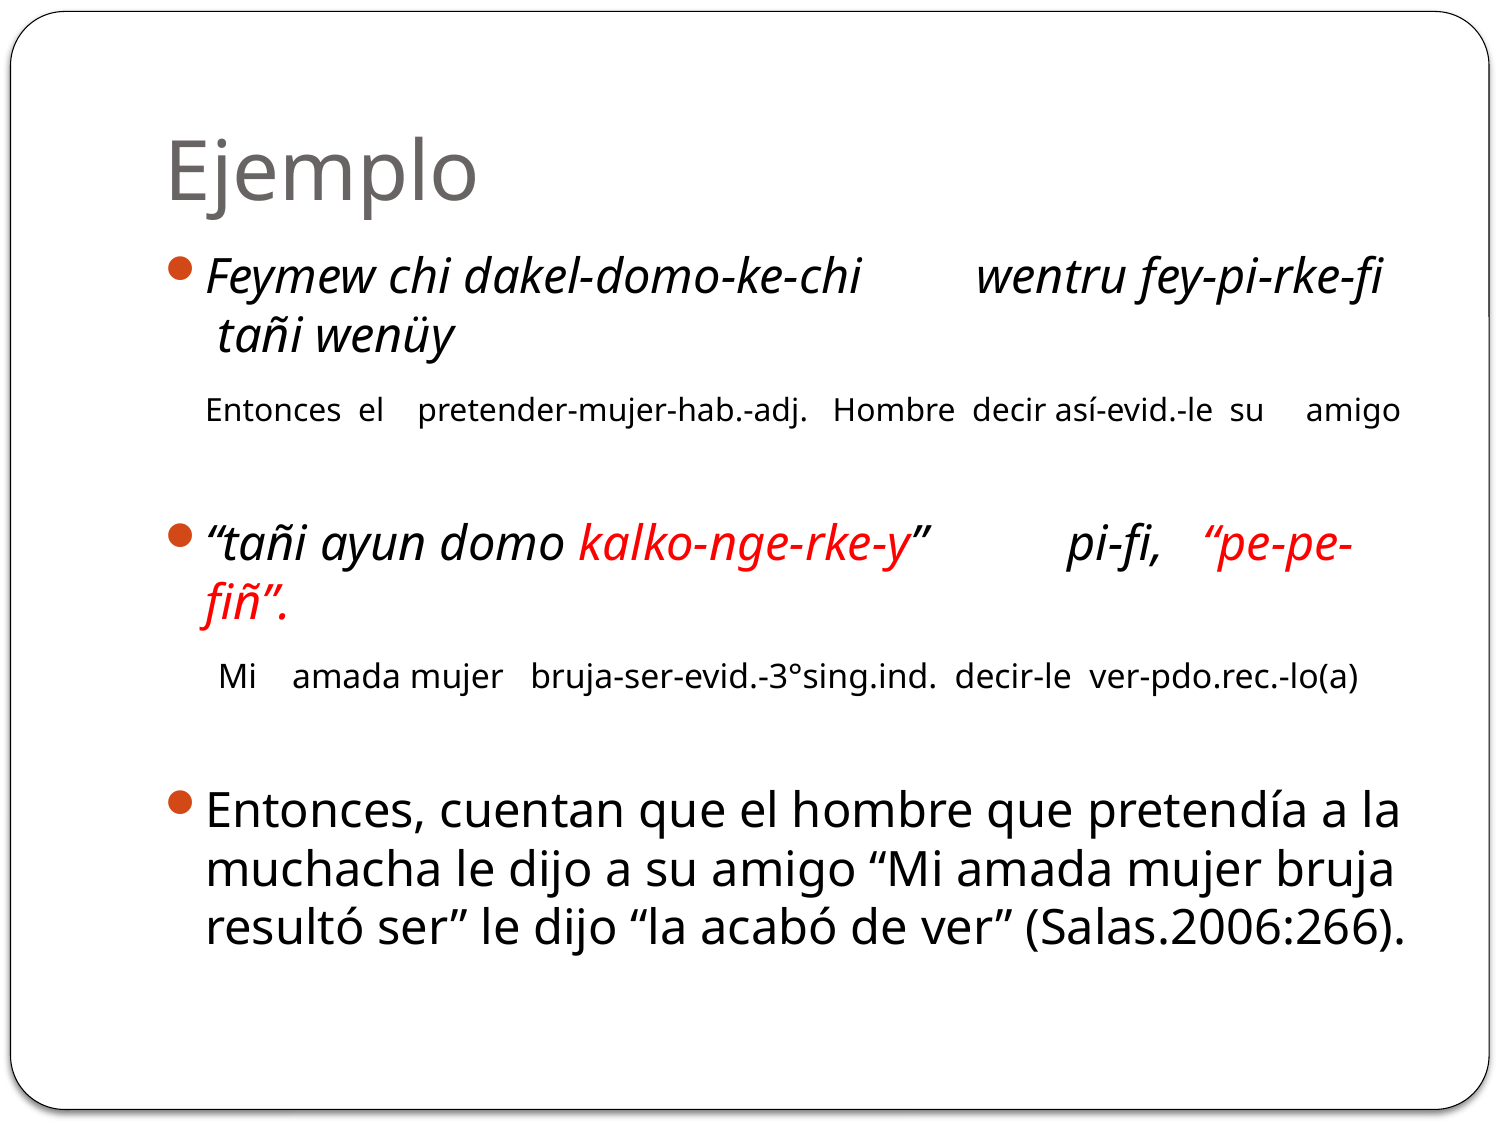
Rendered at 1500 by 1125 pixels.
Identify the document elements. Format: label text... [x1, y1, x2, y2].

title Ejemplo [150, 45, 1425, 233]
list Feymew chi dakel-domo-ke-chi wentru fey-pi-rke-fi tañi wenüy Entonces el pretender-mujer-hab.-adj. Hombre decir así-evid.-le su amigo “tañi ayun domo kalko-nge-rke-y” pi-fi, “pe-pe-fiñ”. Mi amada mujer bruja-ser-evid.-3°sing.ind. decir-le ver-pdo.rec.-lo(a) Entonces, cuentan que el hombre que pretendía a la muchacha le dijo a su amigo “Mi amada mujer bruja resultó ser” le dijo “la acabó de ver” (Salas.2006:266). [150, 237, 1425, 988]
